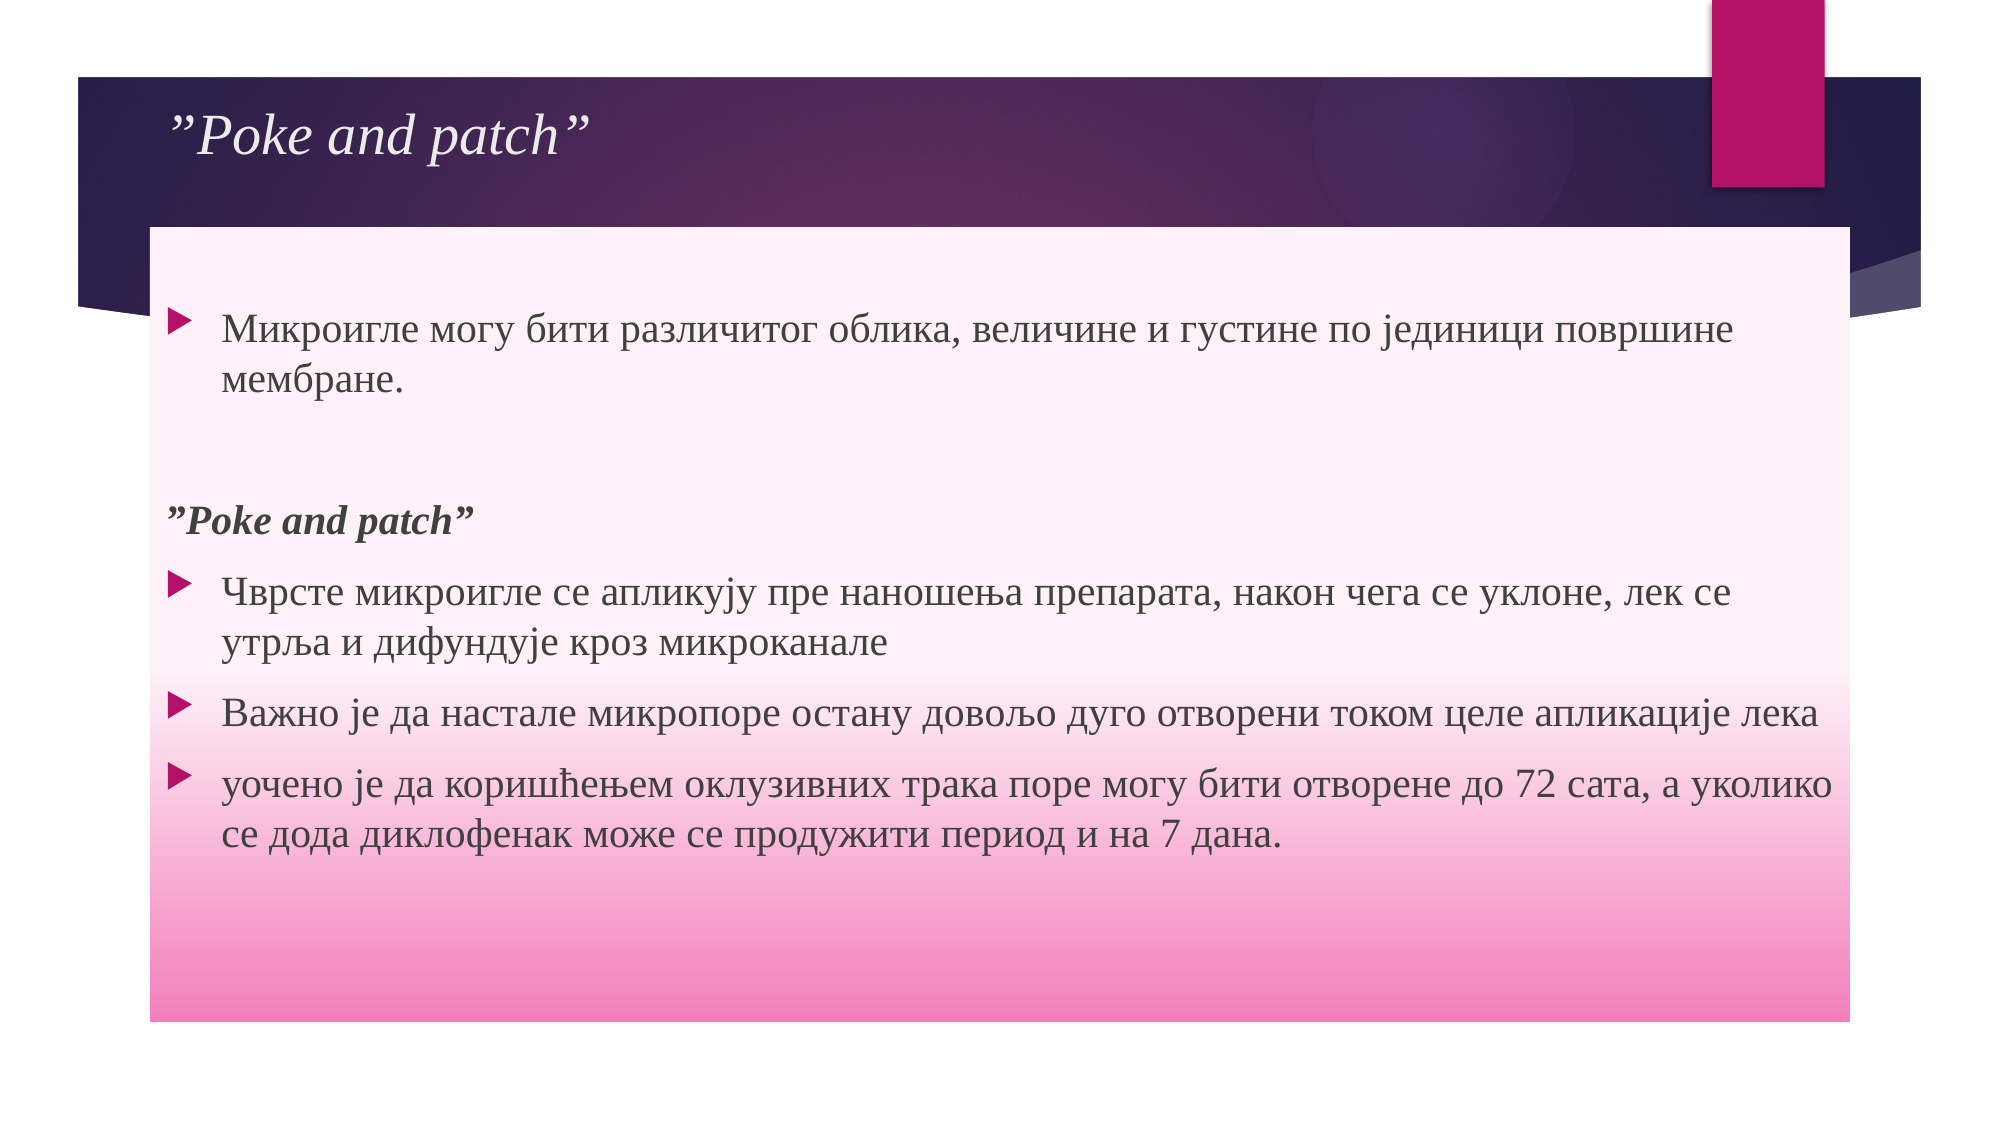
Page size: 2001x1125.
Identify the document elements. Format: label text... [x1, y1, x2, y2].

list Микроигле могу бити различитог облика, величине и густине по јединици површине мембране. ”Poke and patch” Чврсте микроигле се апликују пре наношења препарата, након чега се уклоне, лек се утрља и дифундује кроз микроканале Важно је да настале микропоре остану довољо дуго отворени током целе апликације лека уочено је да коришћењем оклузивних трака поре могу бити отворене до 72 сата, а уколико се дода диклофенак може се продужити период и на 7 дана. [149, 227, 1850, 1022]
title ”Poke and patch” [149, 0, 1851, 262]
